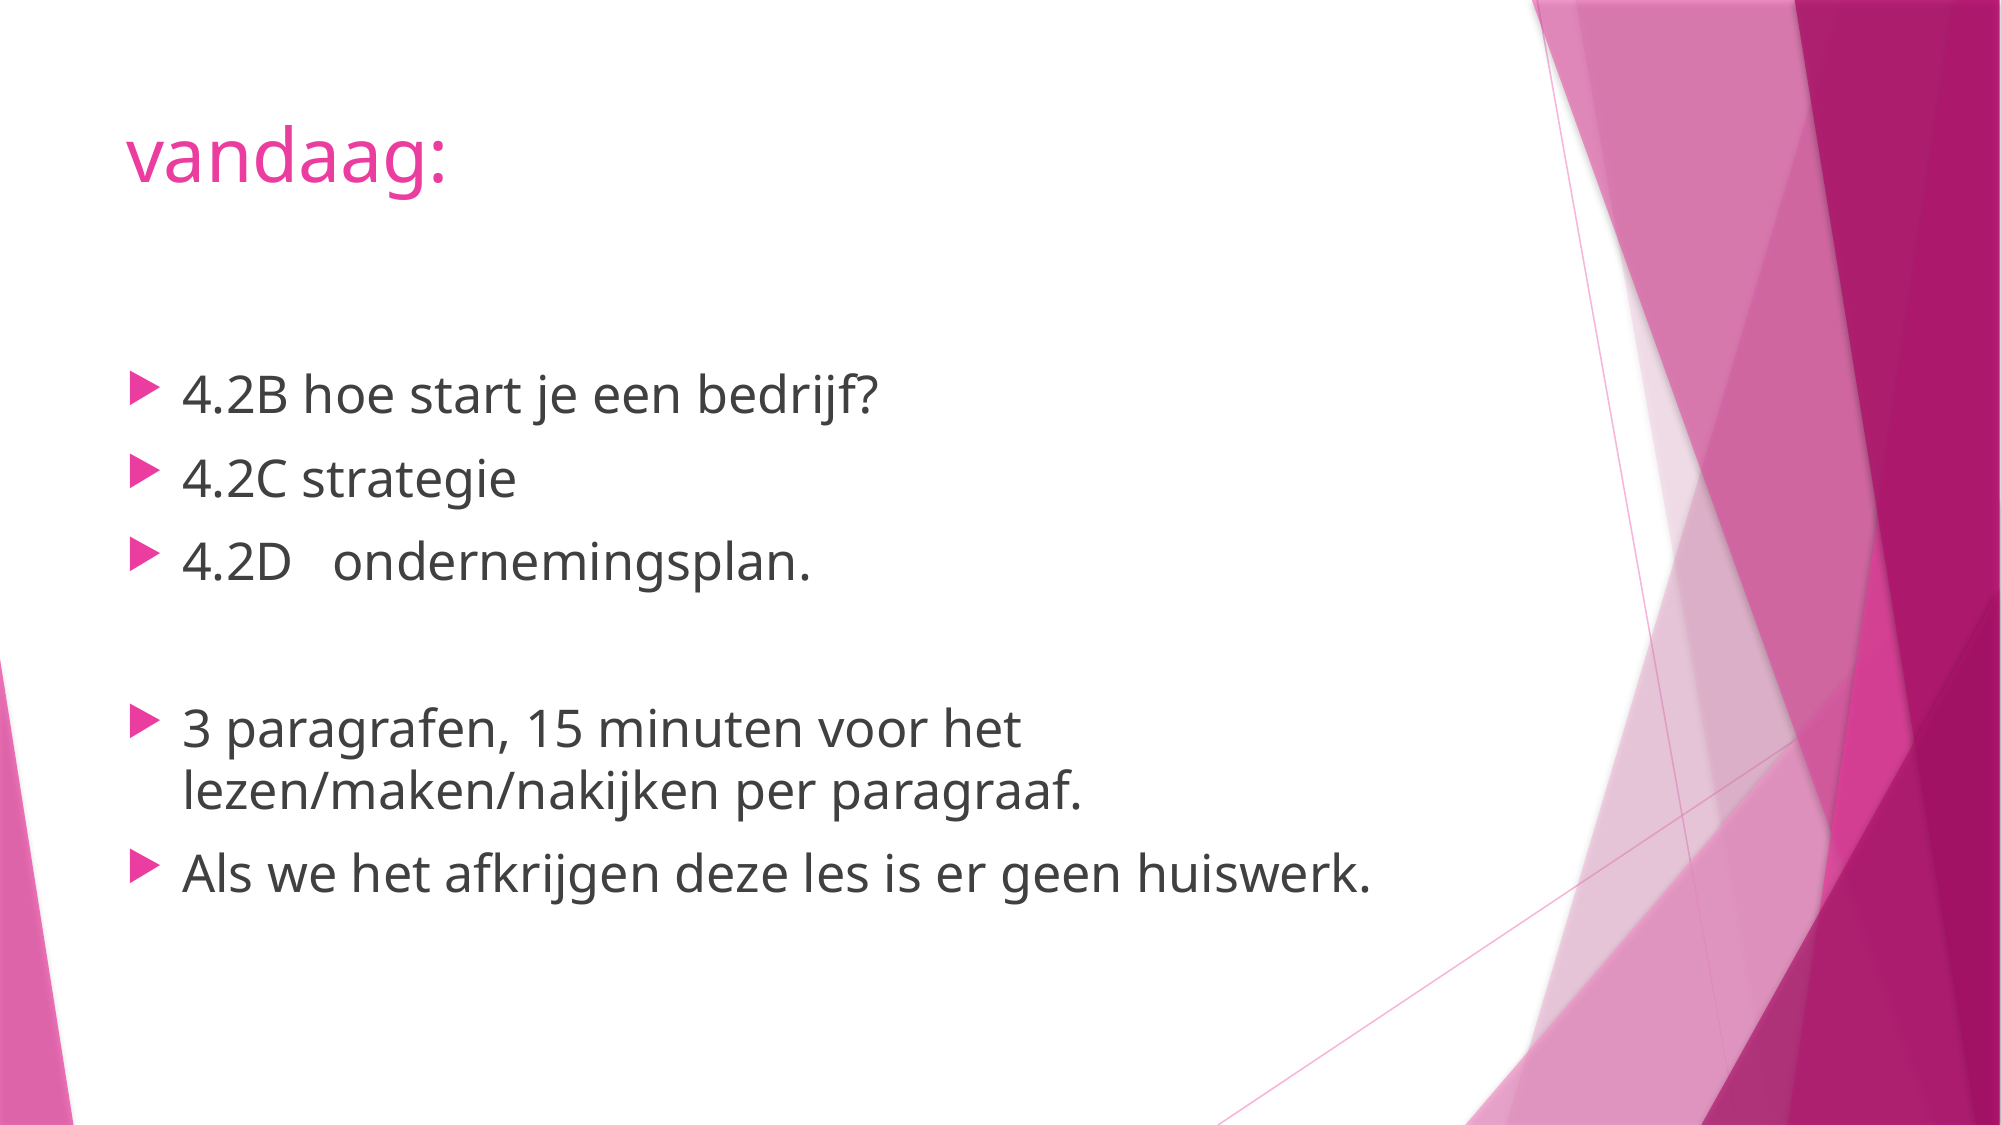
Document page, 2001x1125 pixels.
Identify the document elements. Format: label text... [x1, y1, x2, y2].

list 4.2B hoe start je een bedrijf? 4.2C strategie 4.2D ondernemingsplan. 3 paragrafen, 15 minuten voor het lezen/maken/nakijken per paragraaf. Als we het afkrijgen deze les is er geen huiswerk. [111, 354, 1522, 992]
title vandaag: [111, 99, 1522, 317]
